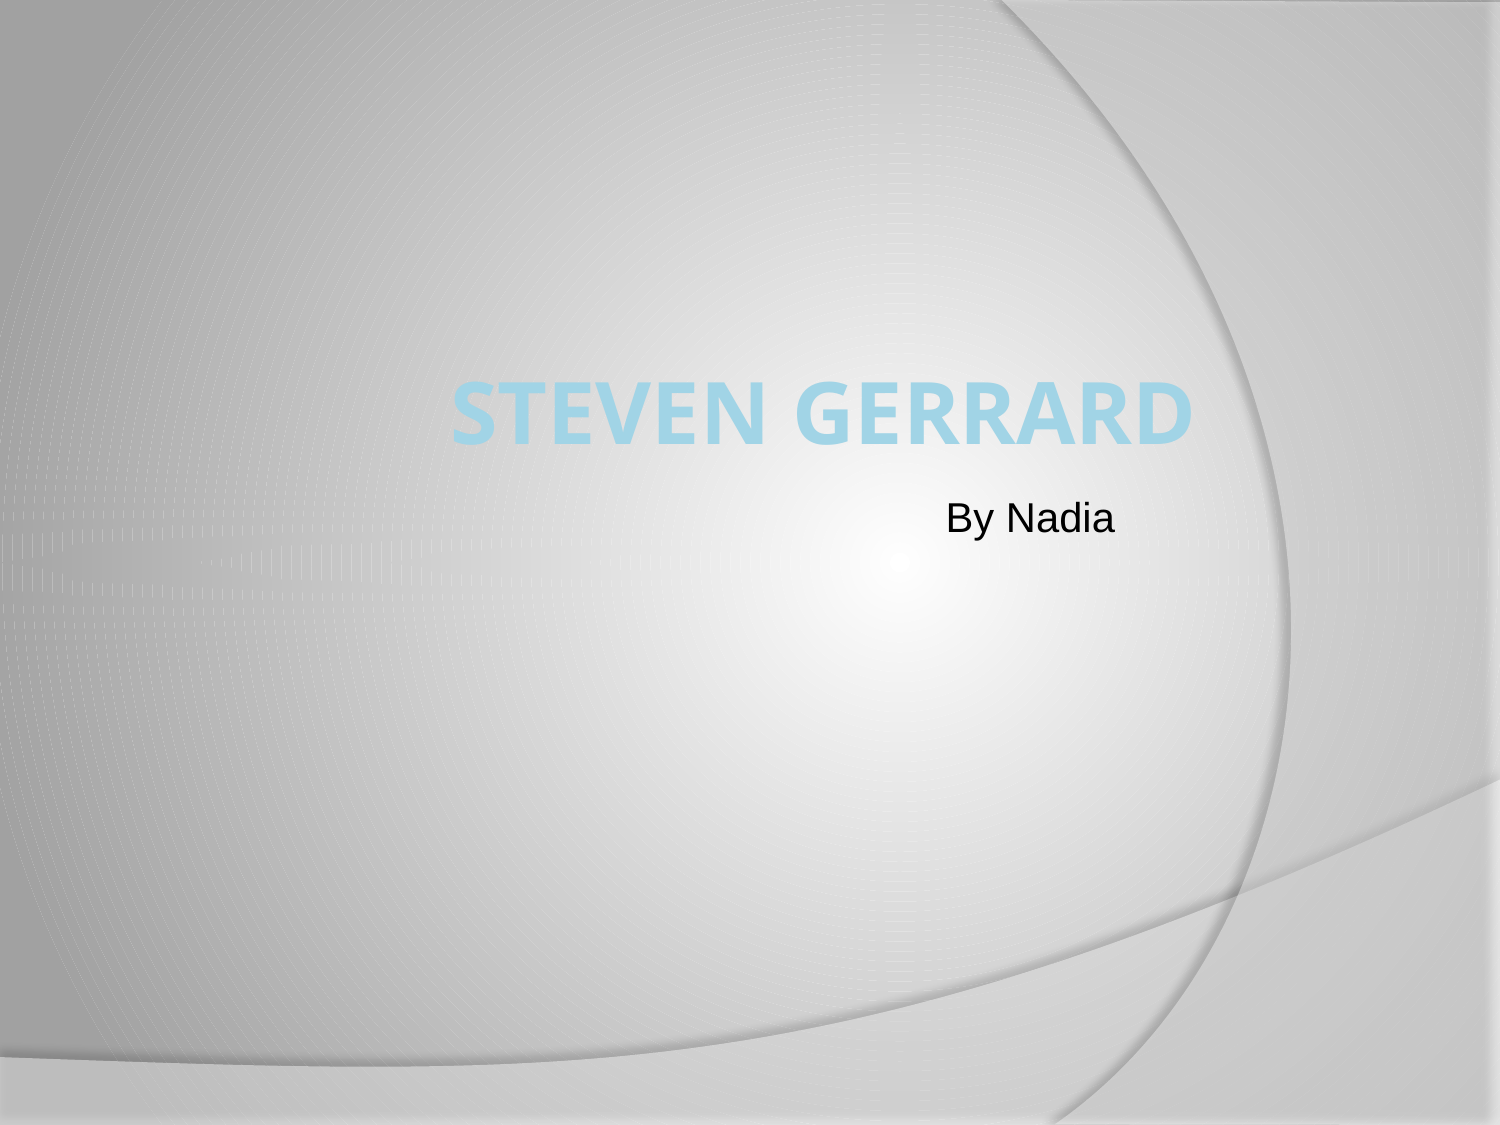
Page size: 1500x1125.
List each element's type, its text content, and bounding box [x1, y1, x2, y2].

subtitle By Nadia [796, 468, 1134, 541]
title Steven Gerrard [410, 351, 1204, 495]
